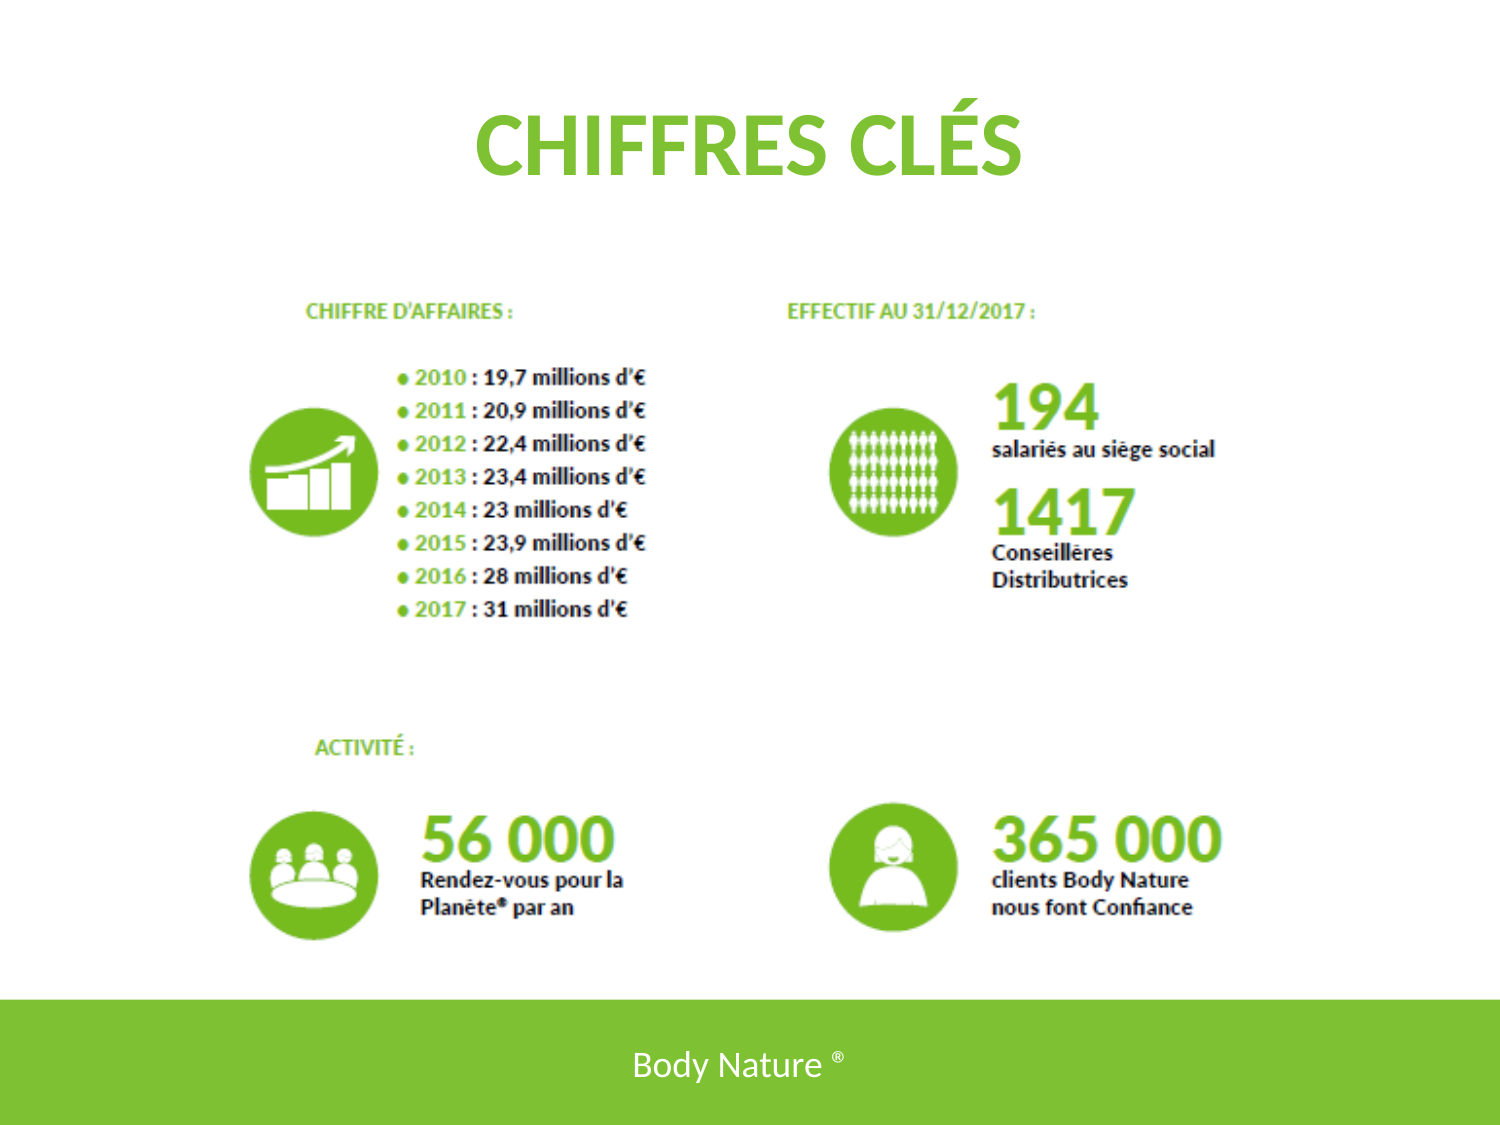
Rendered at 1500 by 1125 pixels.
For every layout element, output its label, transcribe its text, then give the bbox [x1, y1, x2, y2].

picture [247, 291, 1235, 966]
title CHIFFRES CLÉS [75, 45, 1425, 233]
